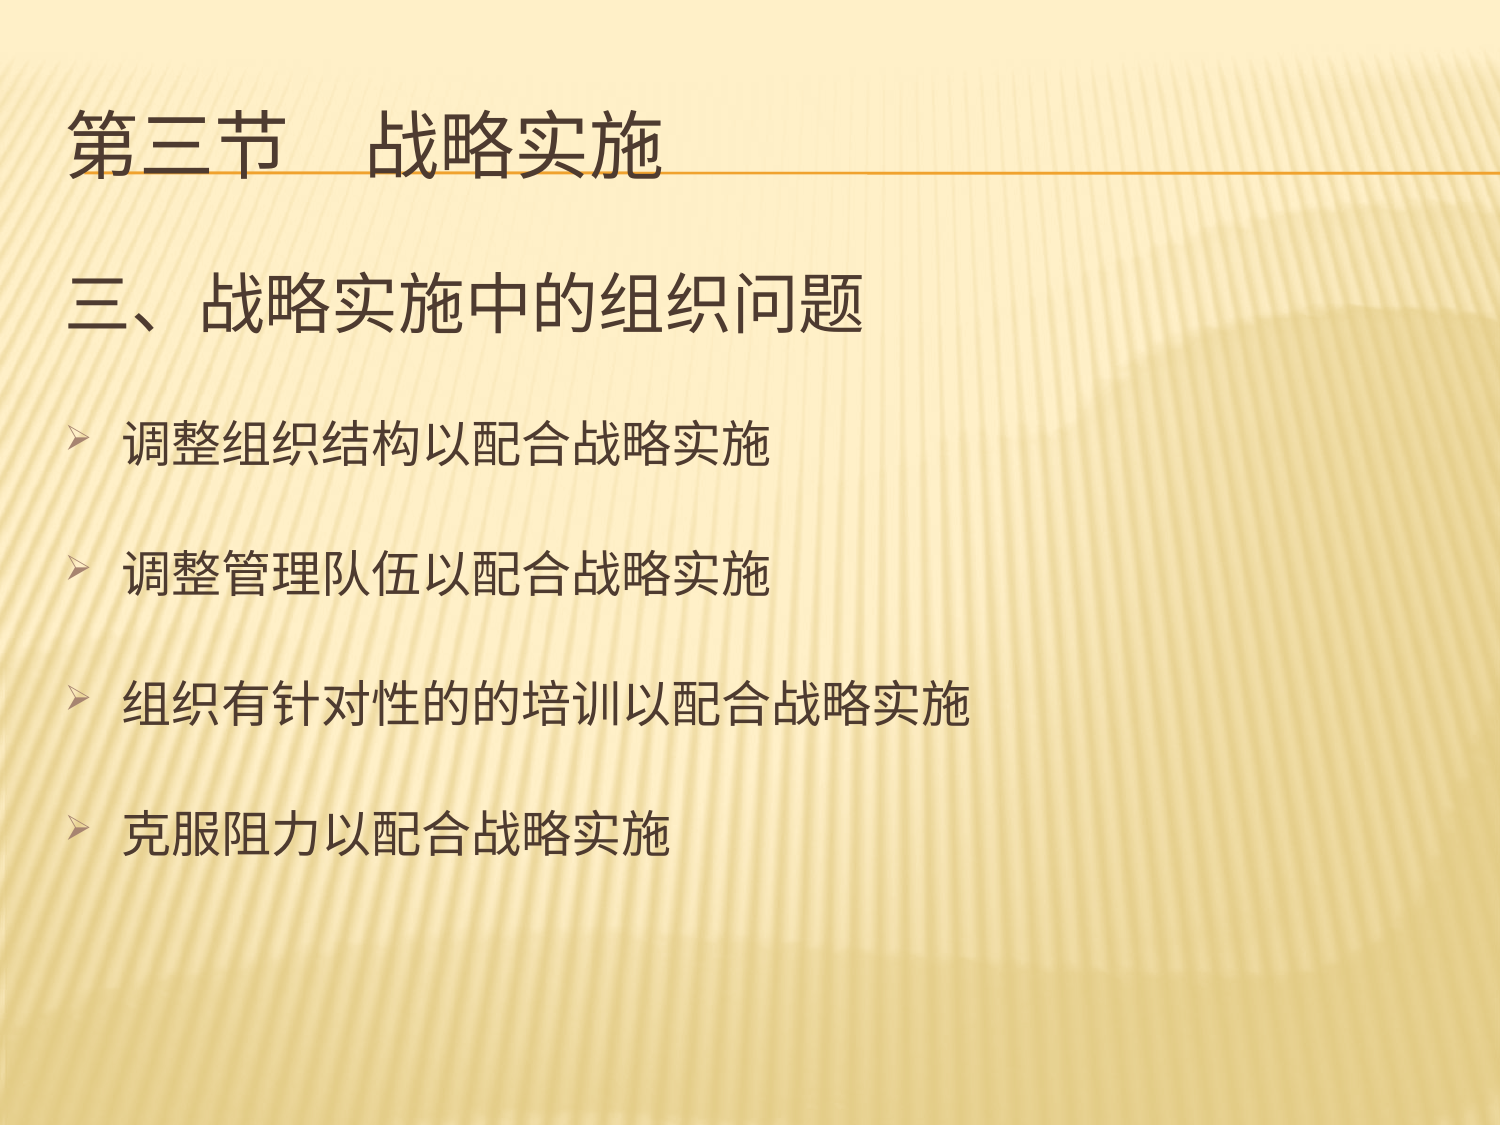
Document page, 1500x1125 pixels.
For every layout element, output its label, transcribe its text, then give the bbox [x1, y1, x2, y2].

list 三、战略实施中的组织问题 调整组织结构以配合战略实施 调整管理队伍以配合战略实施 组织有针对性的的培训以配合战略实施 克服阻力以配合战略实施 [50, 254, 1475, 998]
title 第三节 战略实施 [50, 75, 1475, 213]
